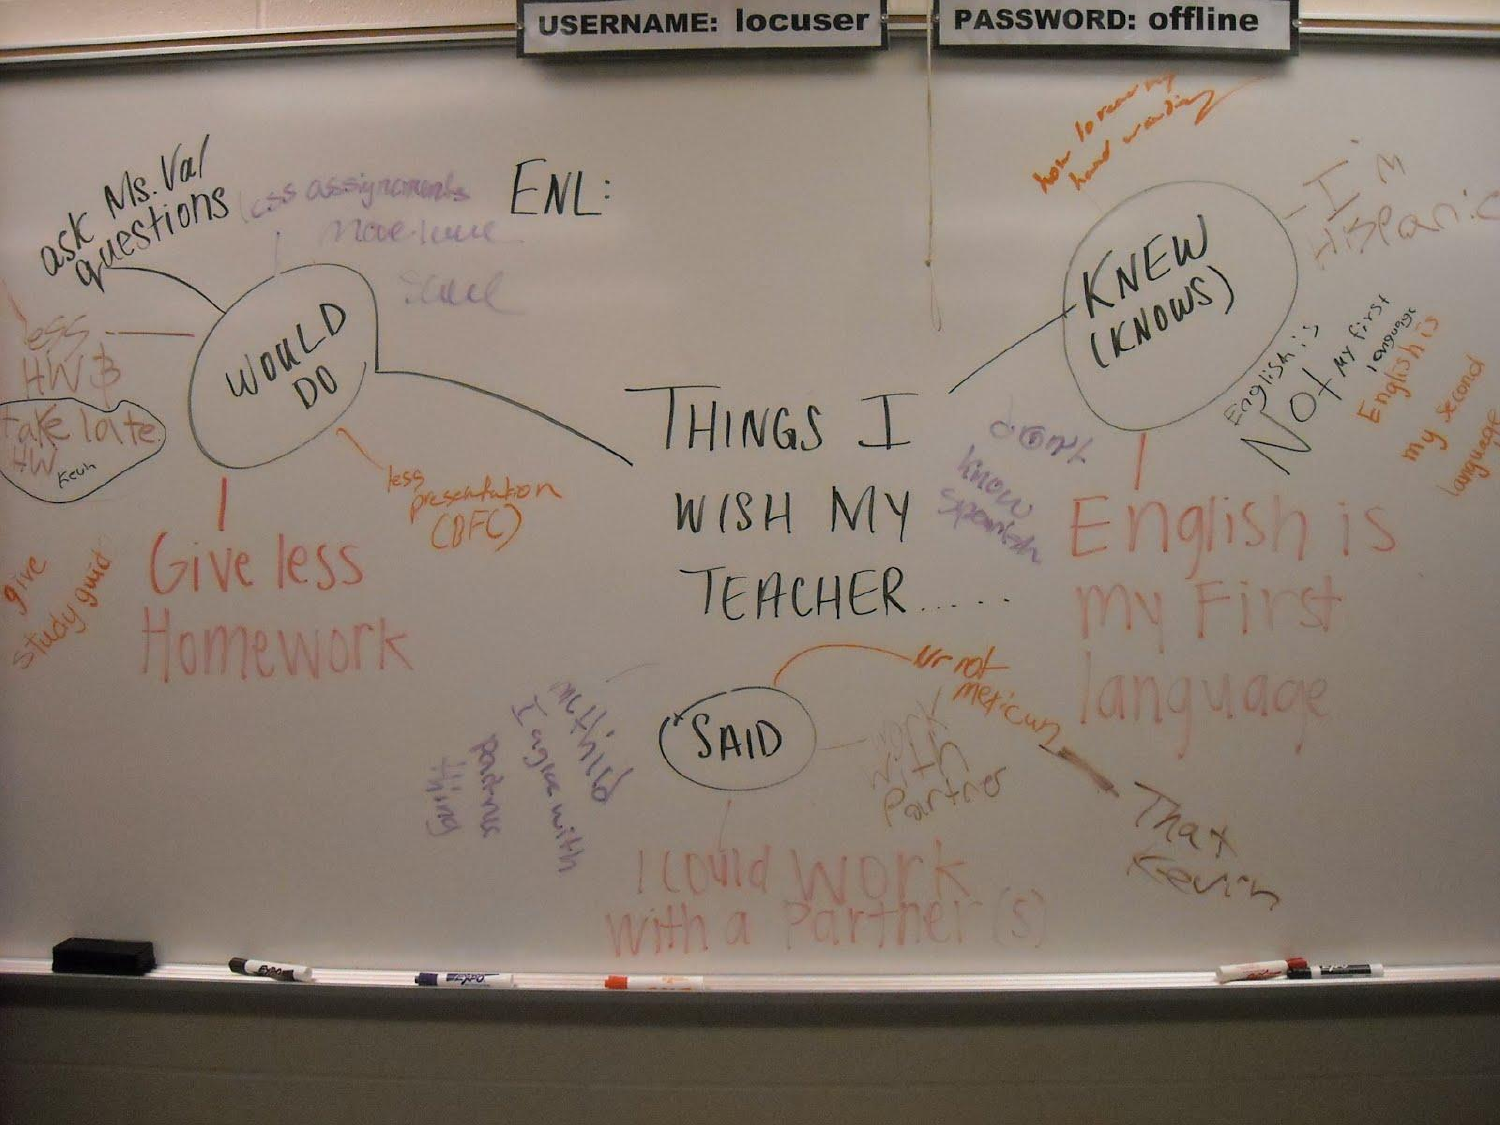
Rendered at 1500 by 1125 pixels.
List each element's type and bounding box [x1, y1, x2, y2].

text_box [0, 0, 1500, 1125]
